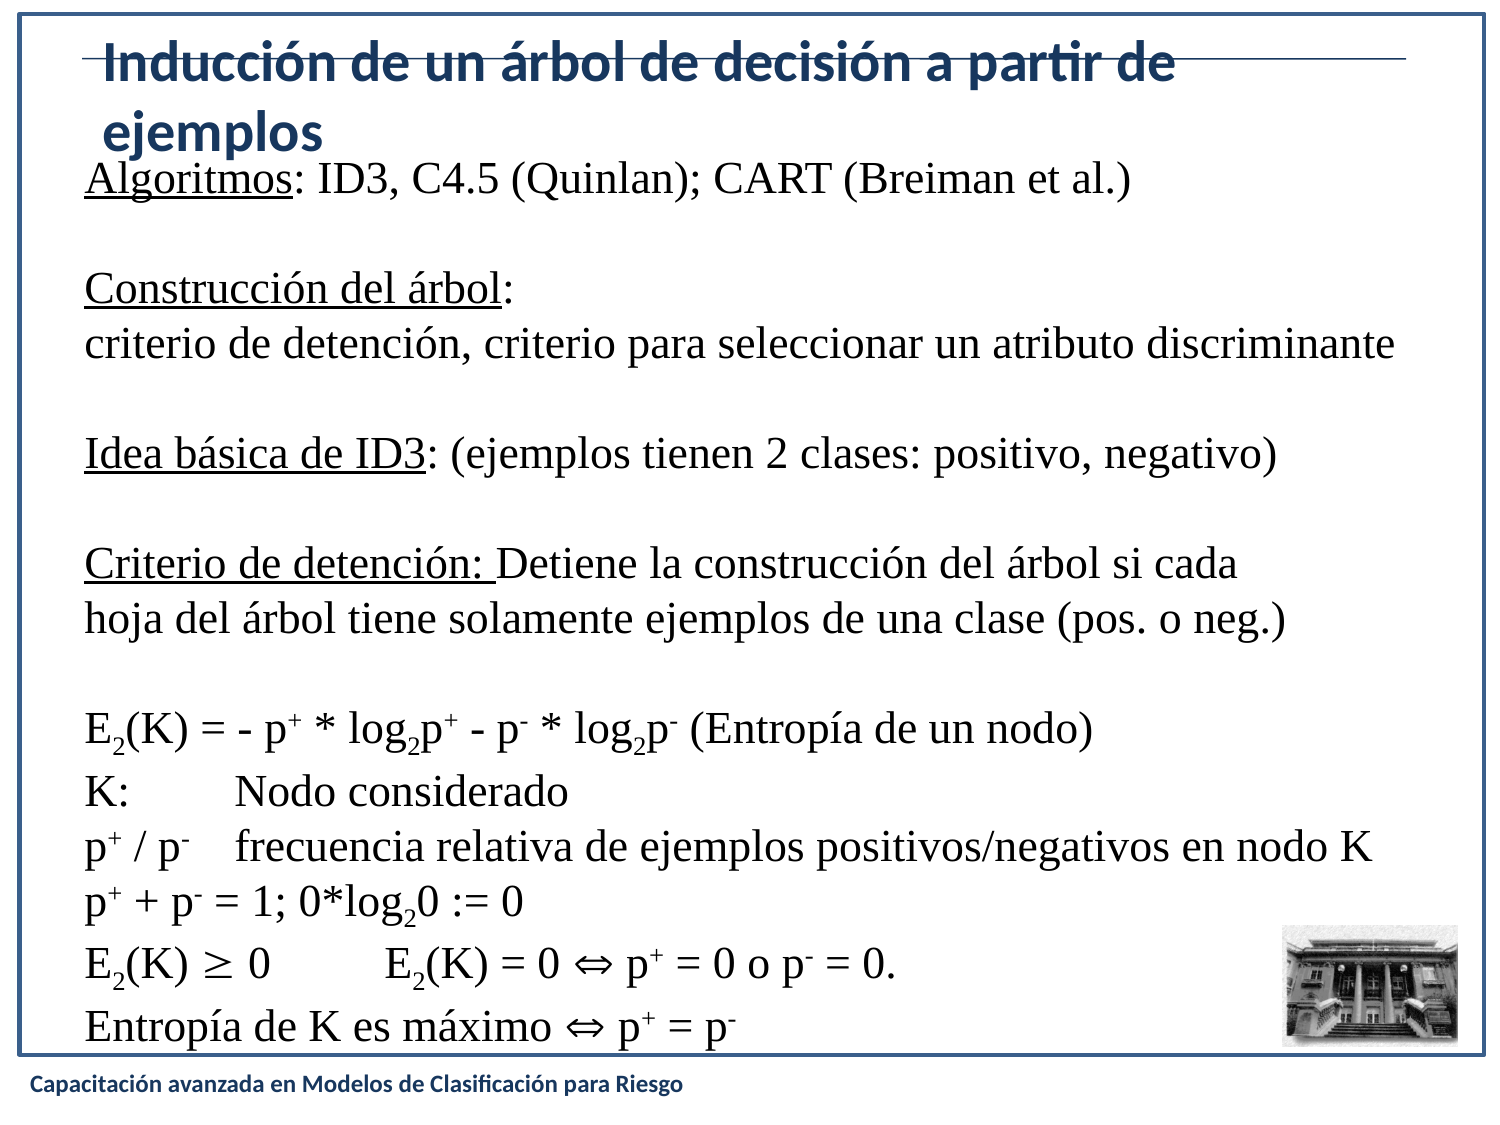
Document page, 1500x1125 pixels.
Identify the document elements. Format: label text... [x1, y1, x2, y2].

text_box Algoritmos: ID3, C4.5 (Quinlan); CART (Breiman et al.) Construcción del árbol: criterio de detención, criterio para seleccionar un atributo discriminante Idea básica de ID3: (ejemplos tienen 2 clases: positivo, negativo) Criterio de detención: Detiene la construcción del árbol si cada hoja del árbol tiene solamente ejemplos de una clase (pos. o neg.) E2(K) = - p+ * log2p+ - p- * log2p- (Entropía de un nodo) K: Nodo considerado p+ / p- frecuencia relativa de ejemplos positivos/negativos en nodo K p+ + p- = 1; 0*log20 := 0 E2(K)  0 E2(K) = 0  p+ = 0 o p- = 0. Entropía de K es máximo  p+ = p- [69, 140, 1423, 1058]
picture [1423, 925, 1458, 1047]
title Inducción de un árbol de decisión a partir de ejemplos [87, 49, 1426, 138]
